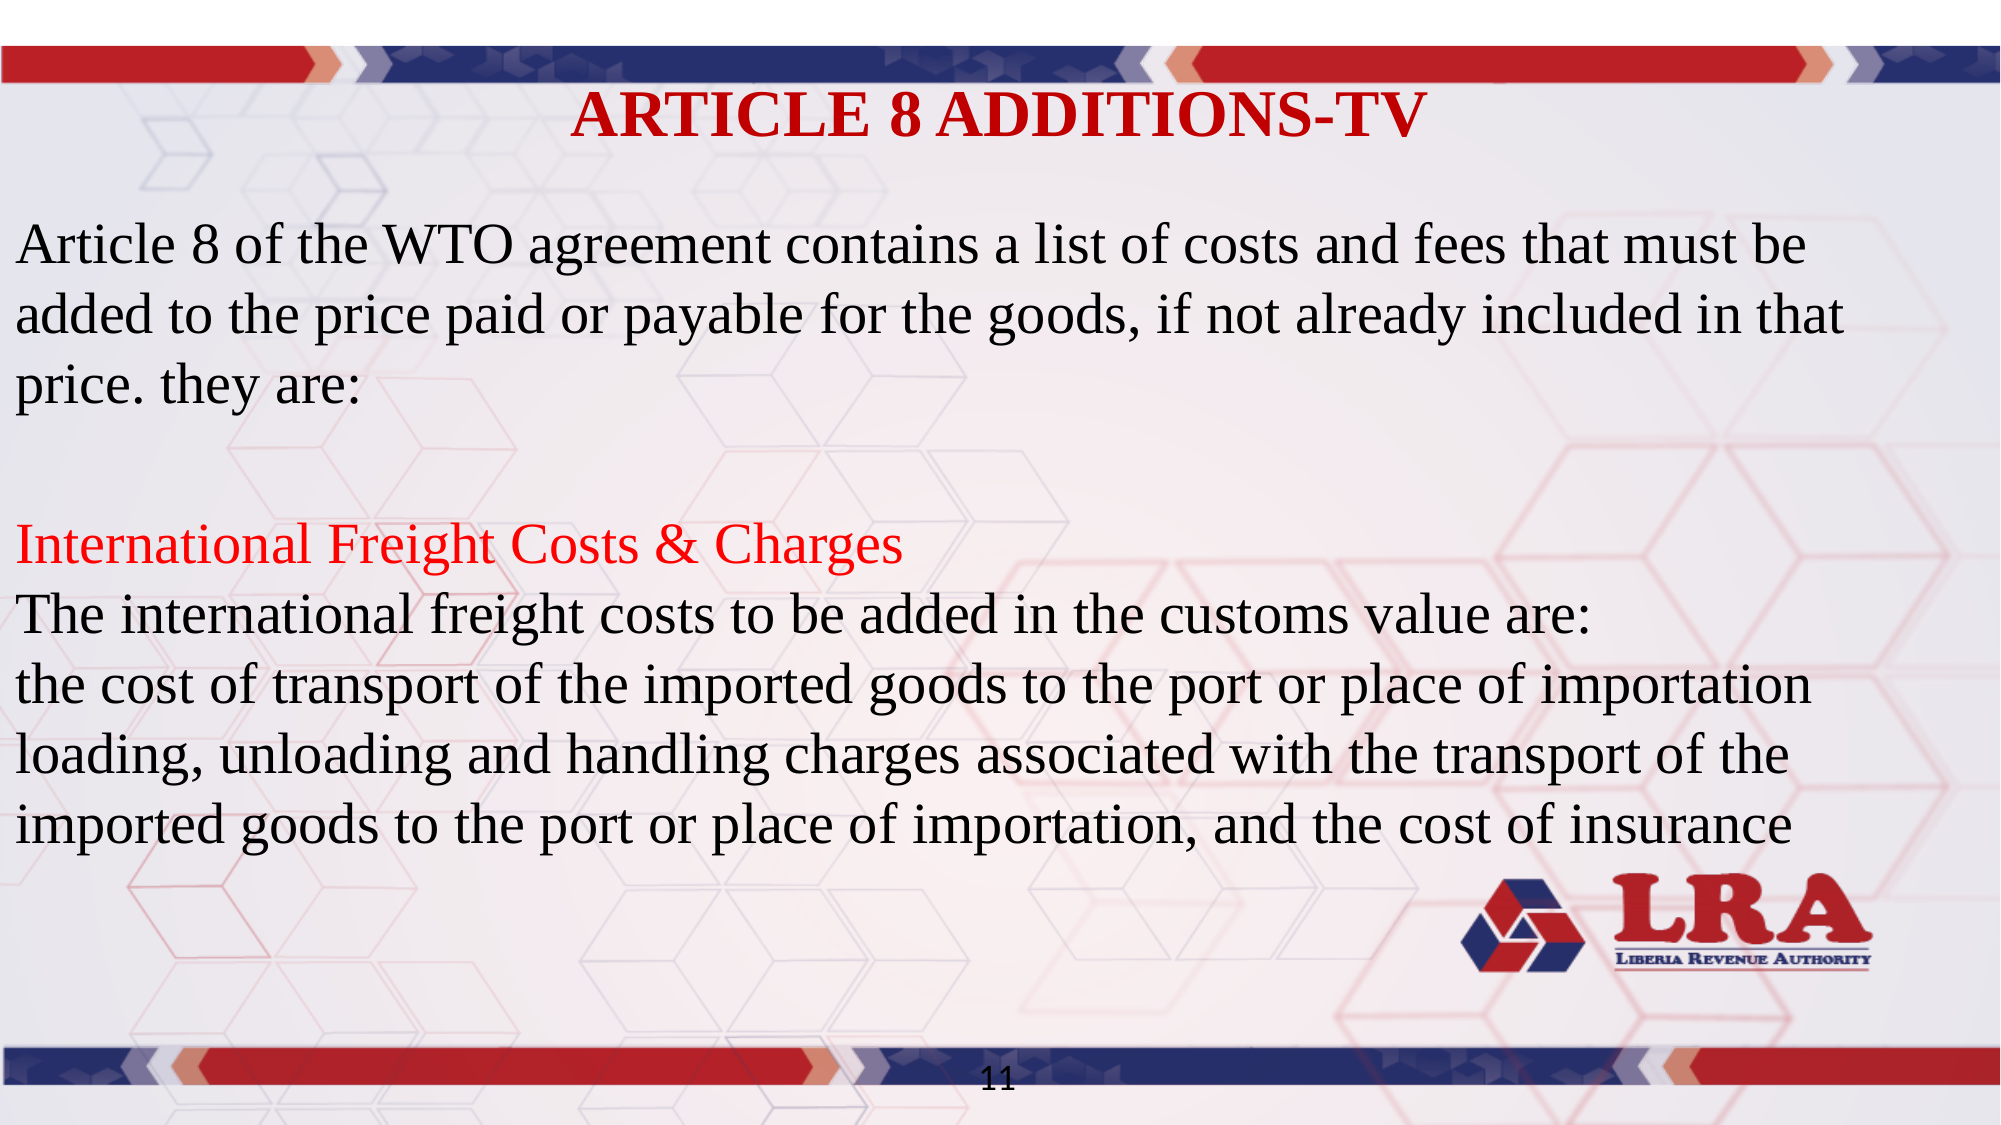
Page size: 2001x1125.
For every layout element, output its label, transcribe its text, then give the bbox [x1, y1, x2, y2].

title ARTICLE 8 ADDITIONS-TV [0, 59, 2000, 170]
list Article 8 of the WTO agreement contains a list of costs and fees that must be added to the price paid or payable for the goods, if not already included in that price. they are: International Freight Costs & Charges The international freight costs to be added in the customs value are: the cost of transport of the imported goods to the port or place of importation loading, unloading and handling charges associated with the transport of the imported goods to the port or place of importation, and the cost of insurance [0, 197, 1962, 1046]
text_box 11 [963, 1045, 1044, 1106]
picture [0, 0, 2001, 1125]
